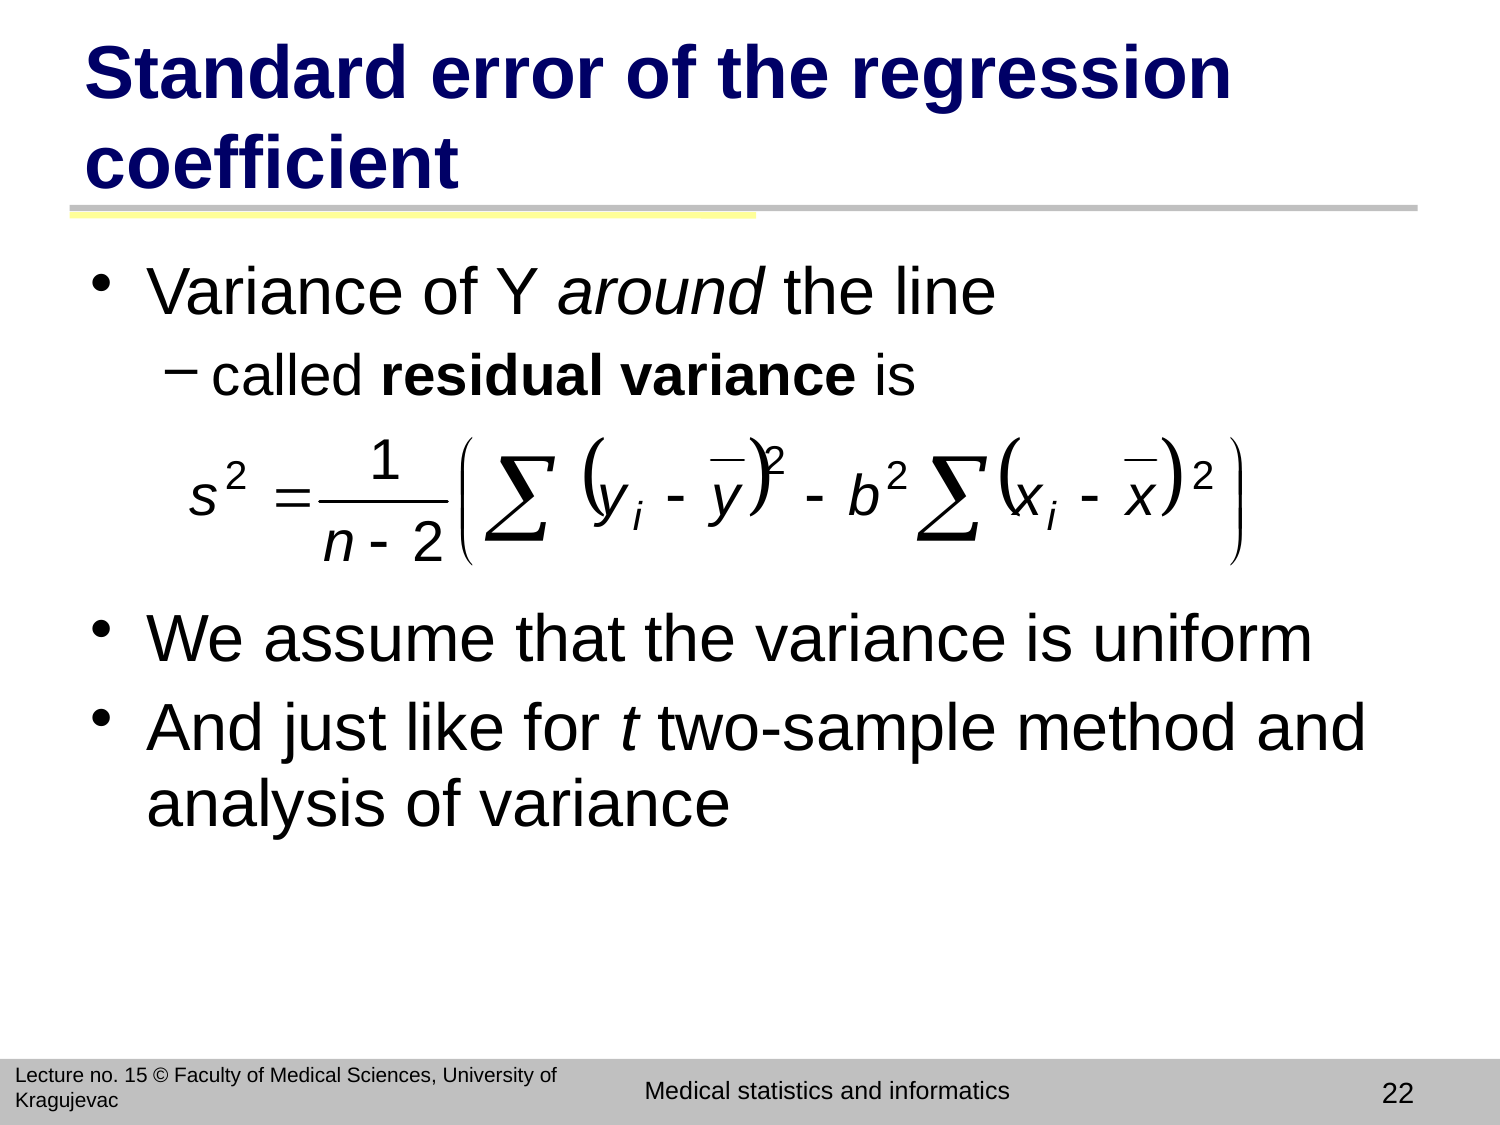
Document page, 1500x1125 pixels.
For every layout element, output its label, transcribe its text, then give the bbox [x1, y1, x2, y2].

title Standard error of the regression coefficient [69, 19, 1426, 208]
list Variance of Y around the line called residual variance is We assume that the variance is uniform And just like for t two-sample method and analysis of variance [74, 534, 1426, 1023]
list Variance of Y around the line called residual variance is We assume that the variance is uniform And just like for t two-sample method and analysis of variance [74, 246, 1426, 533]
slide_number 22 [1164, 1066, 1430, 1125]
footer Medical statistics and informatics [512, 1066, 1144, 1125]
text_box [180, 417, 1264, 580]
slide_number Lecture no. 15 © Faculty of Medical Sciences, University of Kragujevac [0, 1053, 616, 1108]
